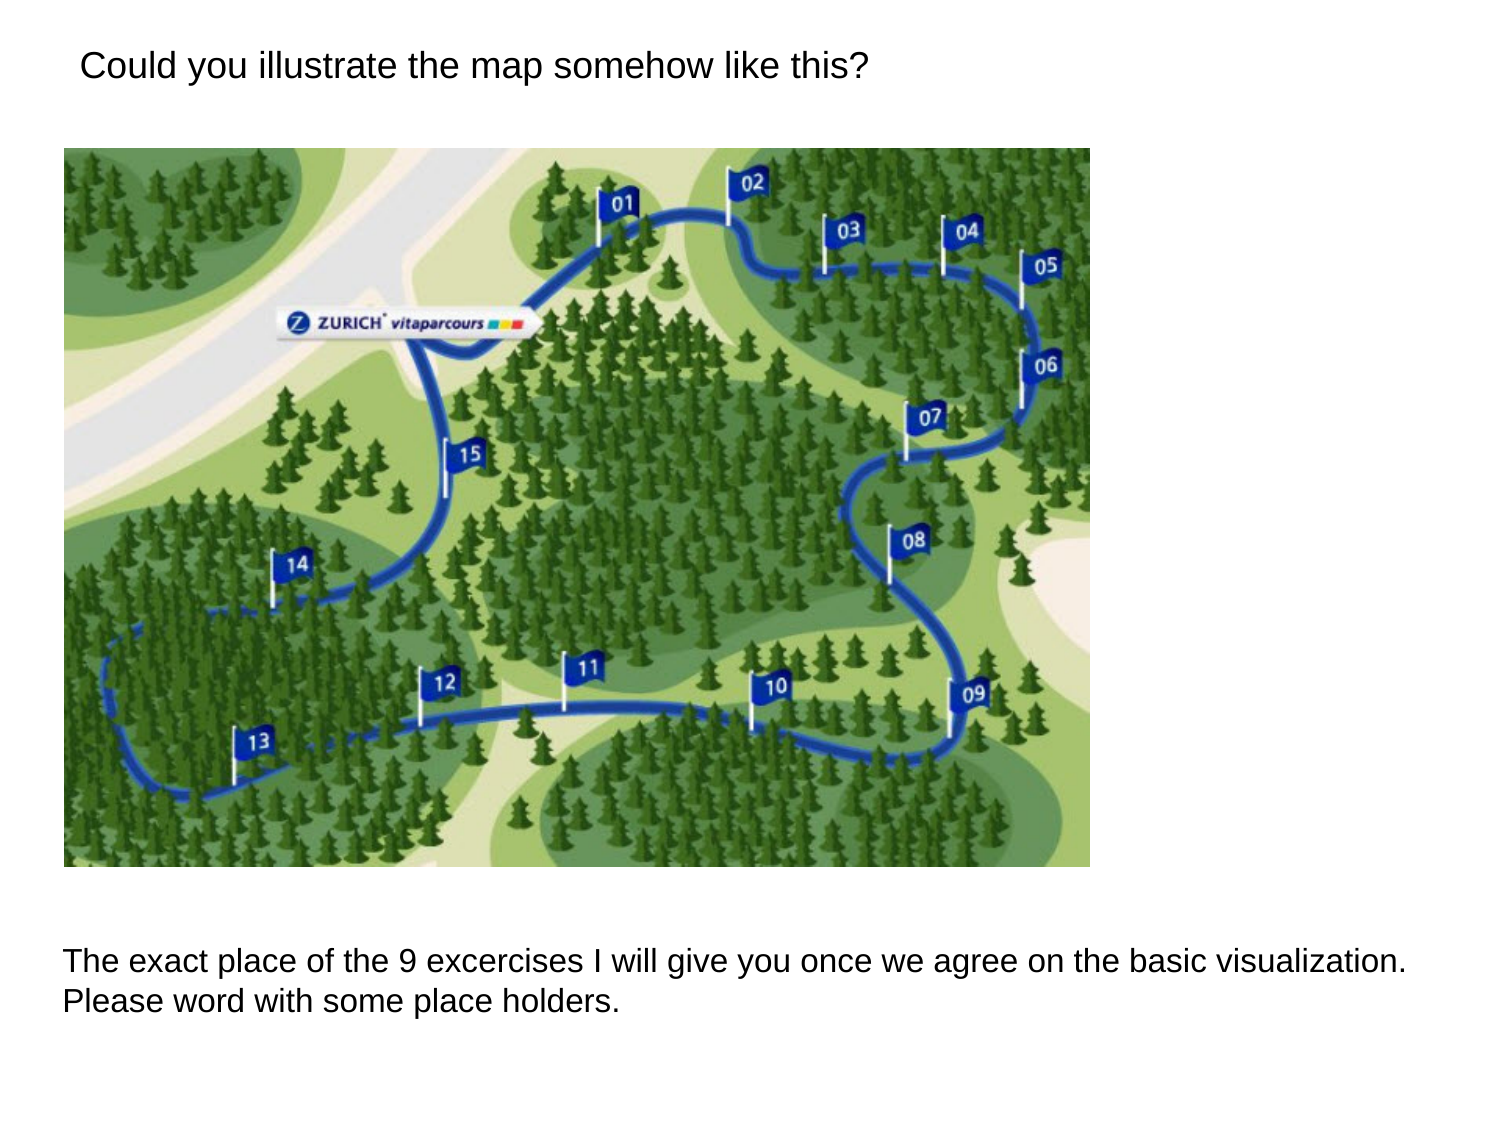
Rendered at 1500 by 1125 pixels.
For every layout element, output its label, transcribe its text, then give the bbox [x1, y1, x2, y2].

text_box Could you illustrate the map somehow like this? [64, 33, 885, 94]
text_box The exact place of the 9 excercises I will give you once we agree on the basic visualization. Please word with some place holders. [47, 932, 1434, 1027]
picture [64, 147, 1091, 868]
